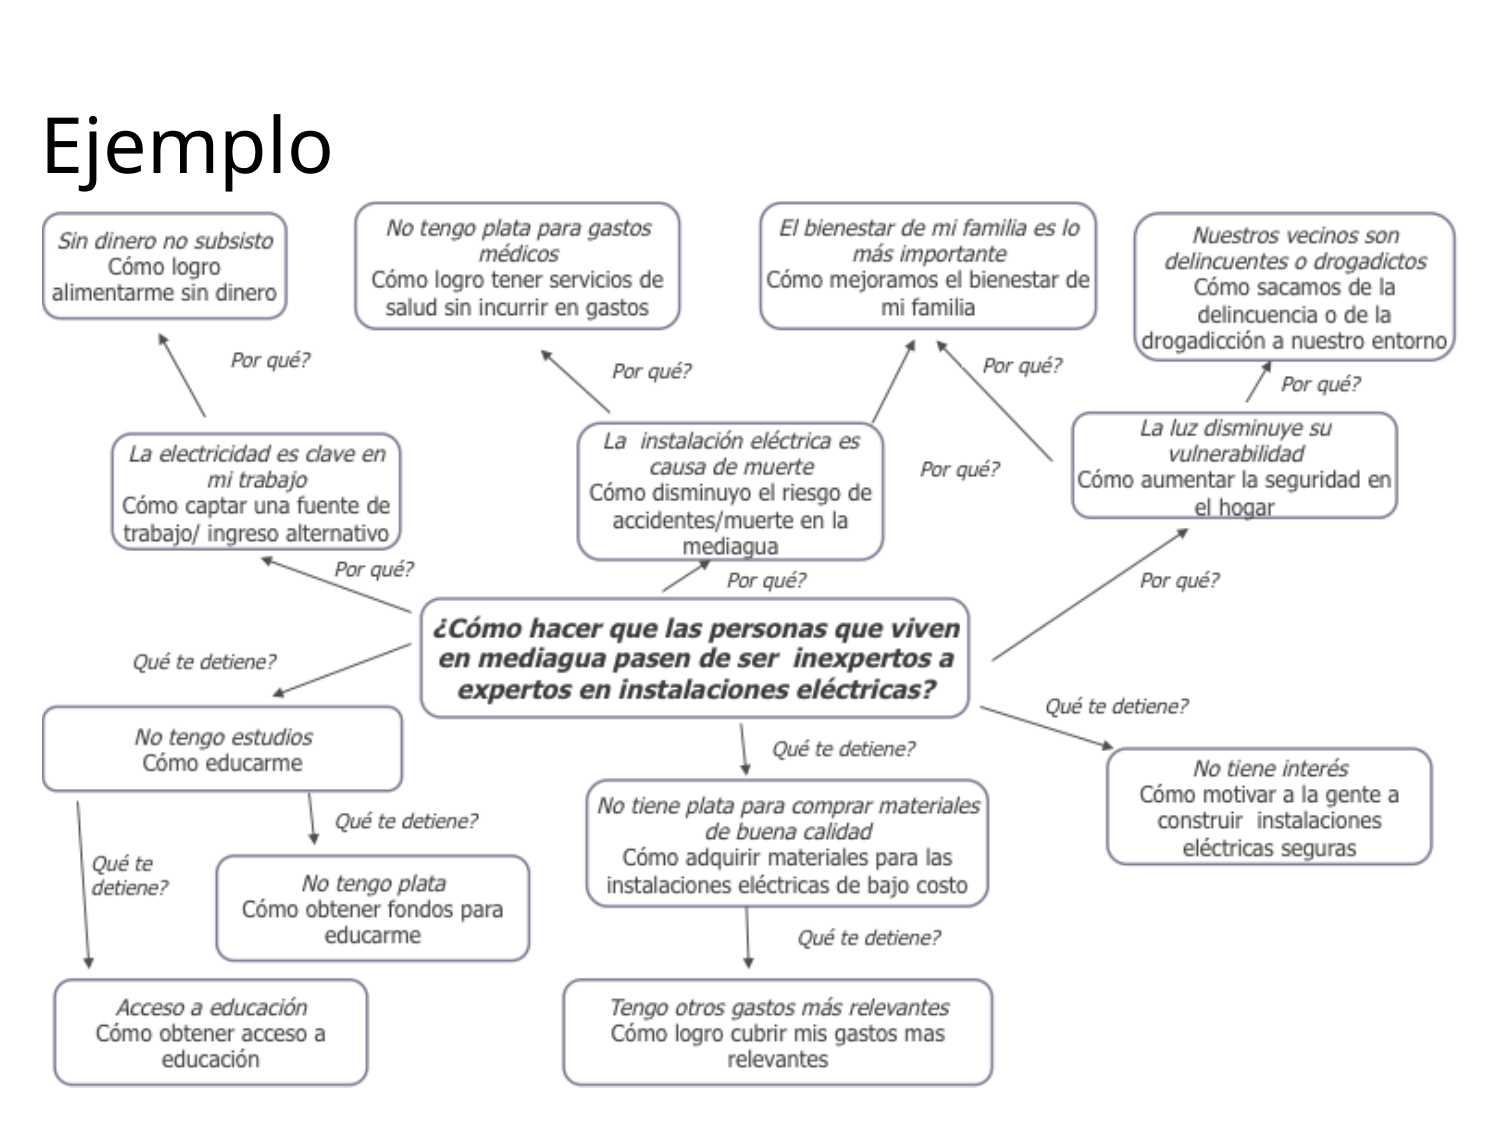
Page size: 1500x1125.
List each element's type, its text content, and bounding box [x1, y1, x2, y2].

picture [41, 200, 1458, 1088]
title Ejemplo [25, 87, 1428, 197]
